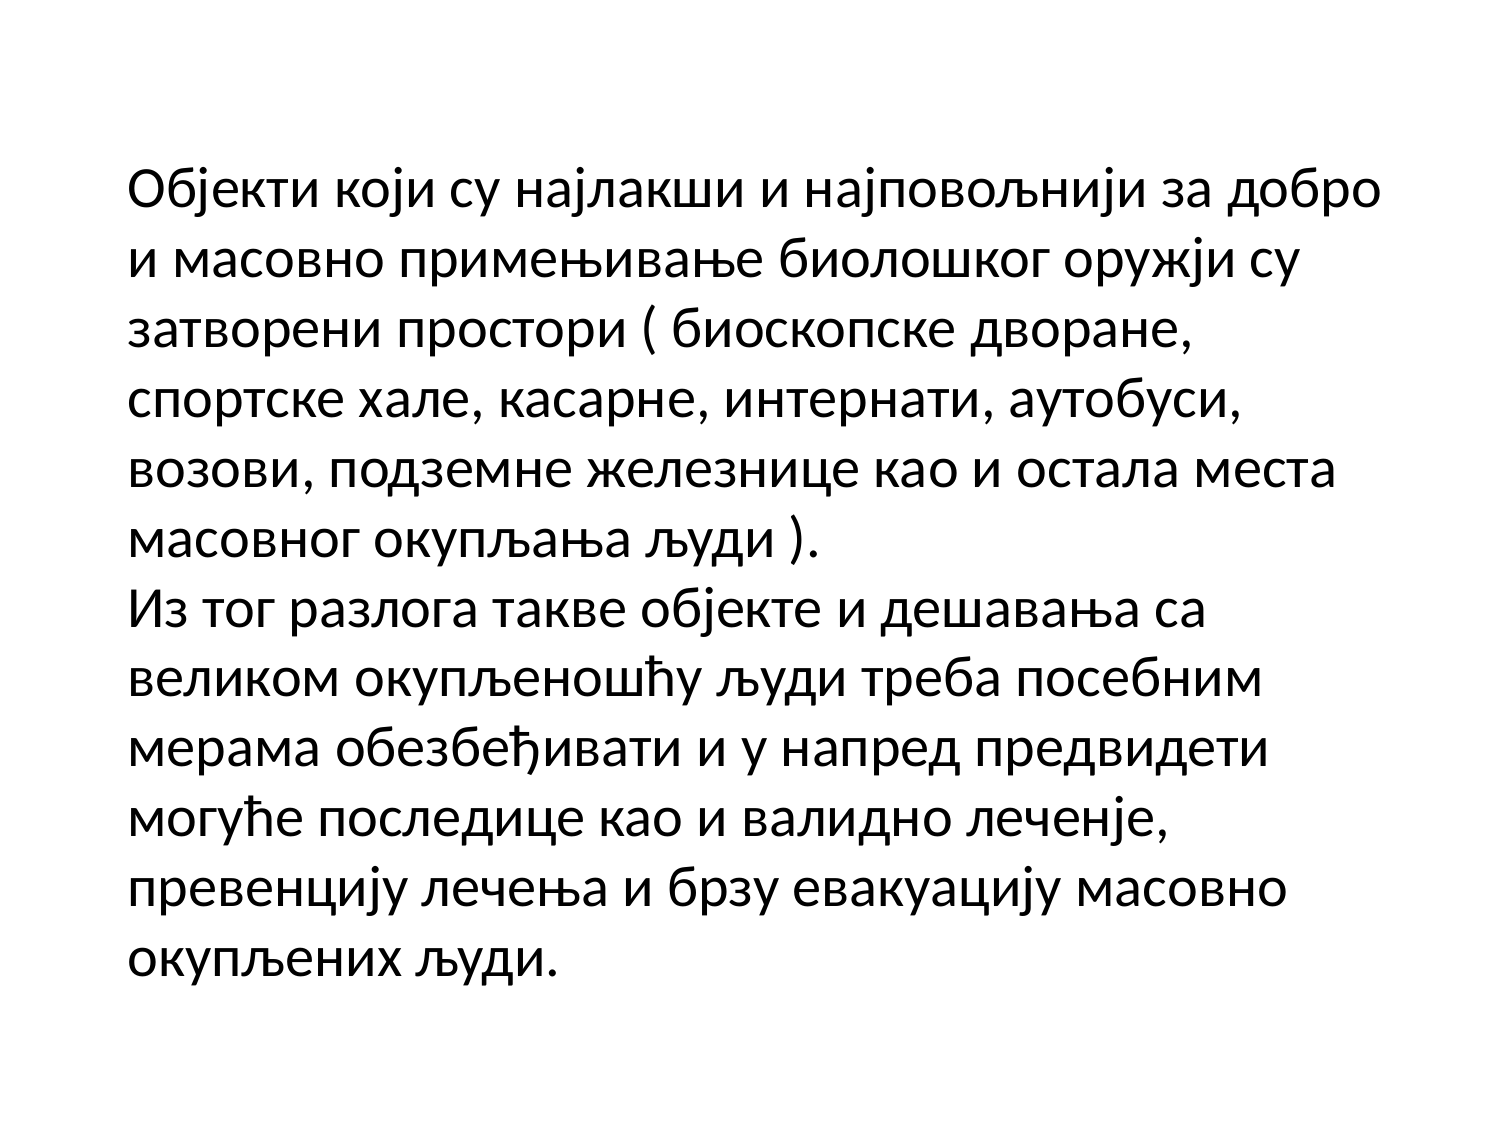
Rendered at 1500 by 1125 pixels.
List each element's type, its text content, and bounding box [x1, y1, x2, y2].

title Објекти који су најлакши и најповољнији за добро и масовно примењивање биолошког оружји су затворени простори ( биоскопске дворане, спортске хале, касарне, интернати, аутобуси, возови, подземне железнице као и остала места масовног окупљања људи ). Из тог разлога такве објекте и дешавања са великом окупљеношћу људи треба посебним мерама обезбеђивати и у напред предвидети могуће последице као и валидно леченје, превенцију лечења и брзу евакуацију масовно окупљених људи. [112, 37, 1438, 1100]
